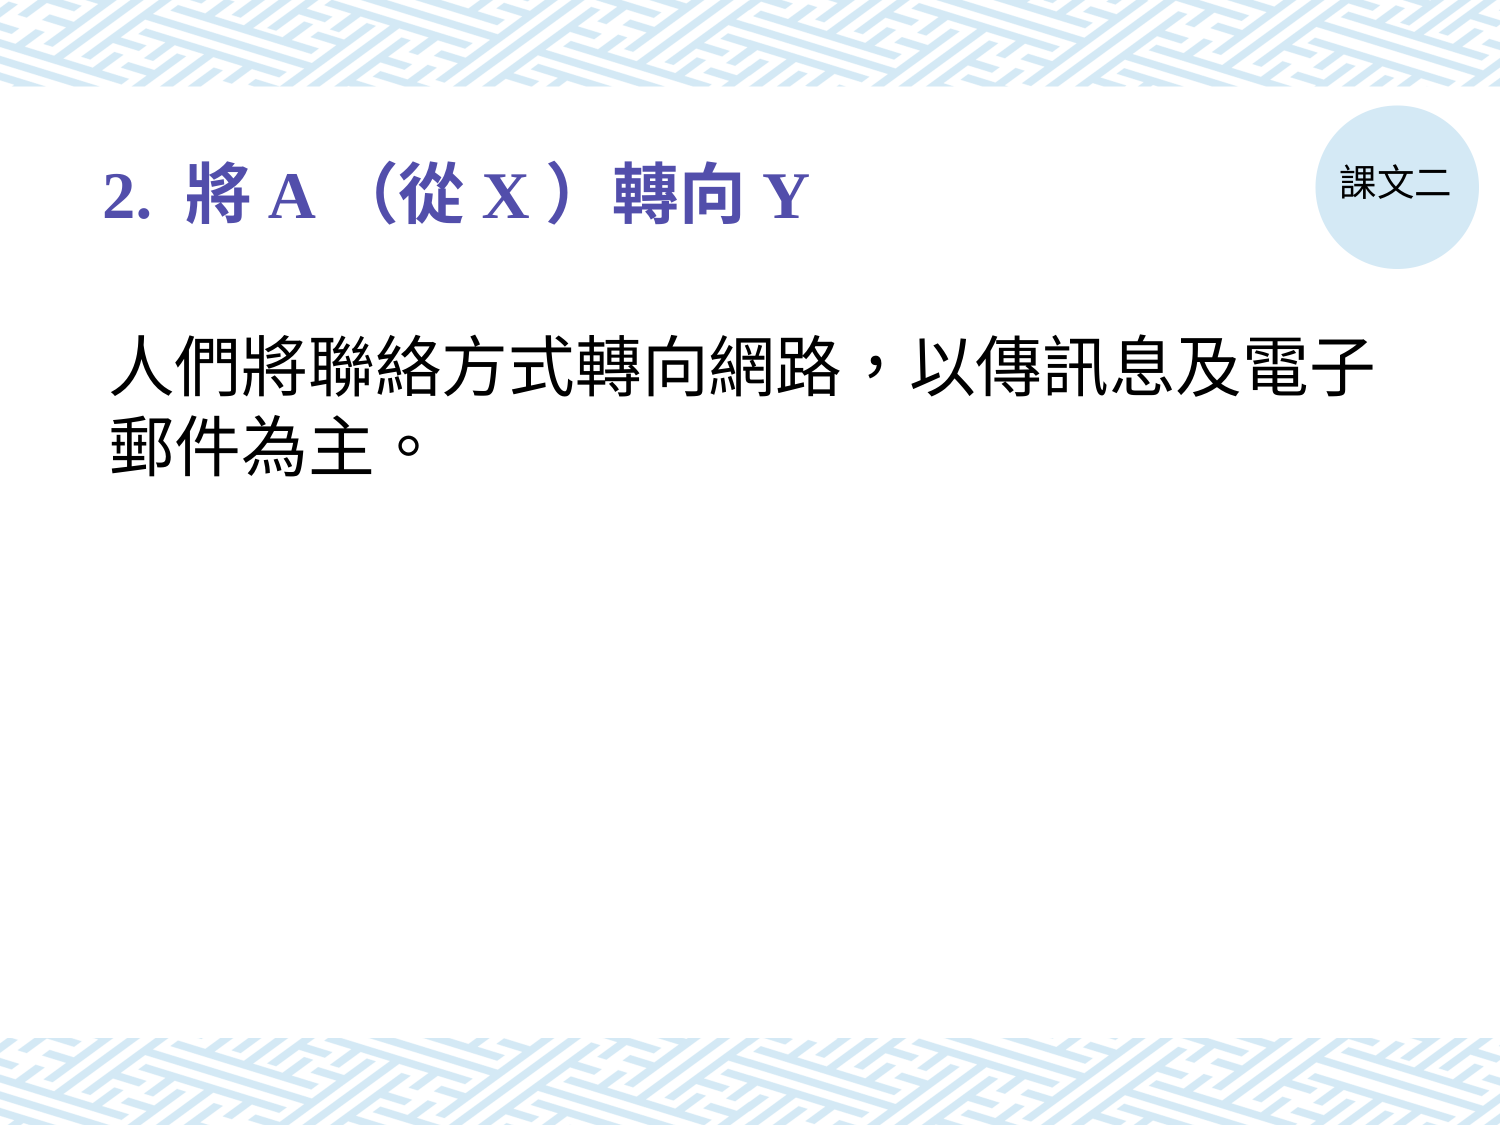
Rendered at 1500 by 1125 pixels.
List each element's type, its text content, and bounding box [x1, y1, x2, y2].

title 2. 將A（從X）轉向Y [102, 152, 1340, 278]
picture [0, 0, 1500, 1125]
text_box 課文二 [1325, 151, 1500, 212]
list 人們將聯絡方式轉向網路，以傳訊息及電子郵件為主。 [108, 324, 1403, 702]
